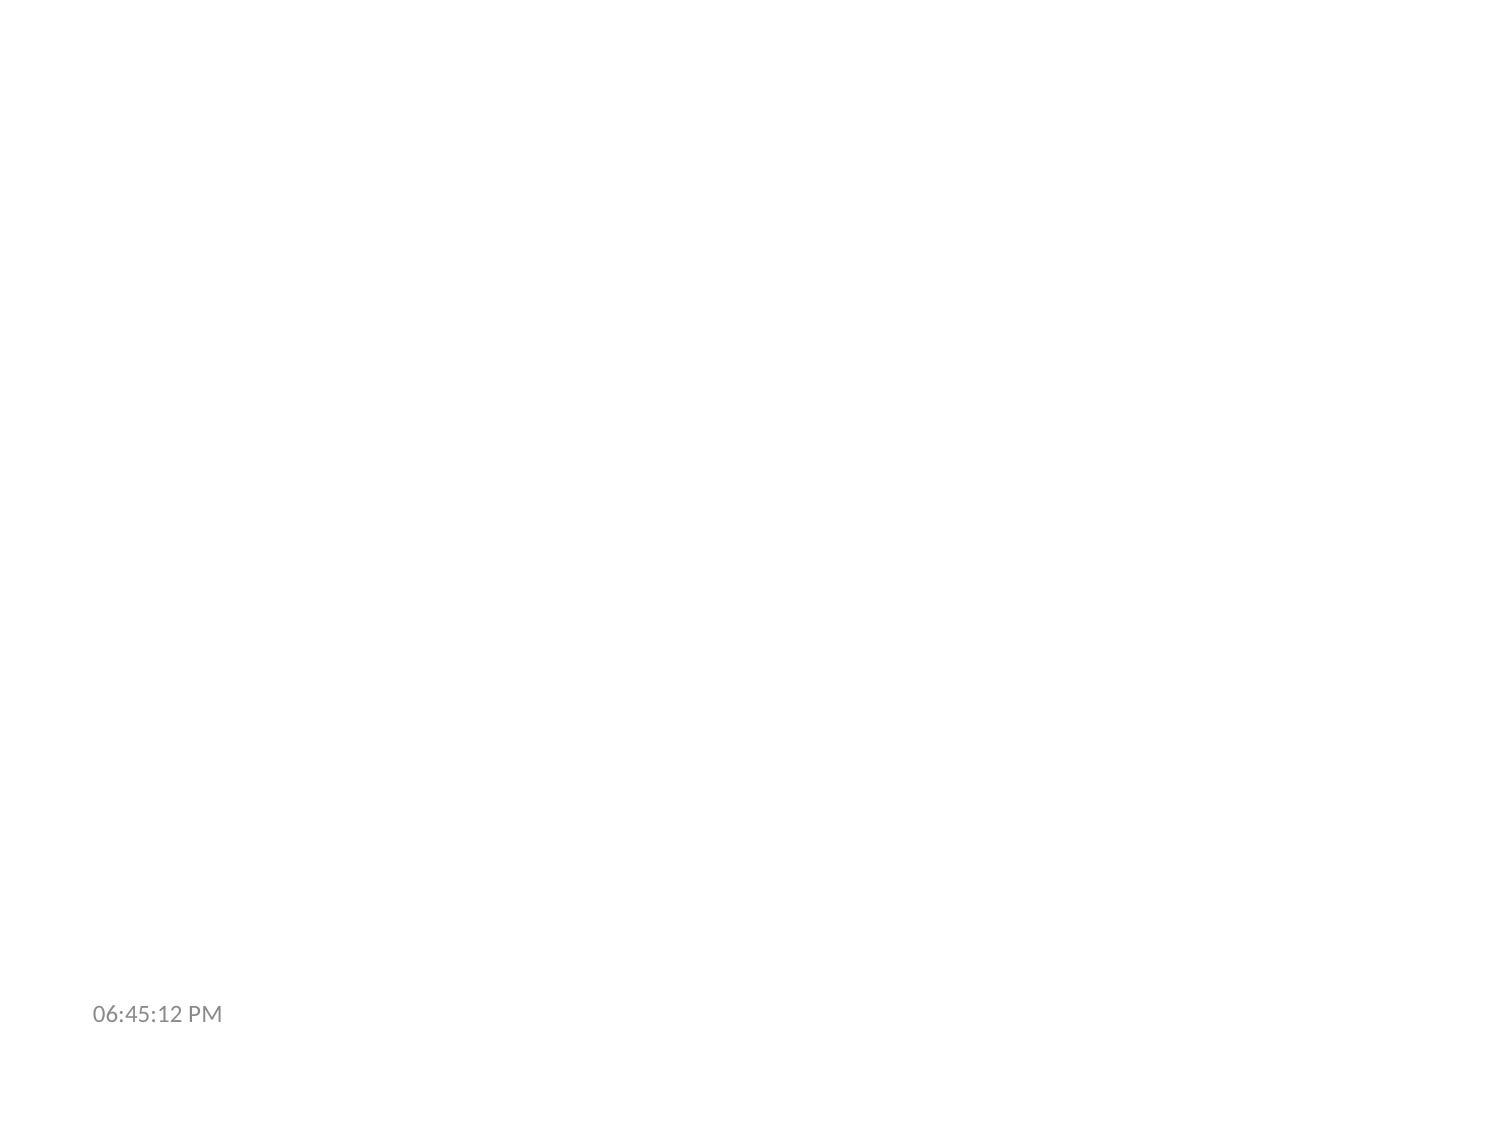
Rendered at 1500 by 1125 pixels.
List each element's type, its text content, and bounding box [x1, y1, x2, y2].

text_box 3:35:09 PM [77, 982, 428, 1043]
